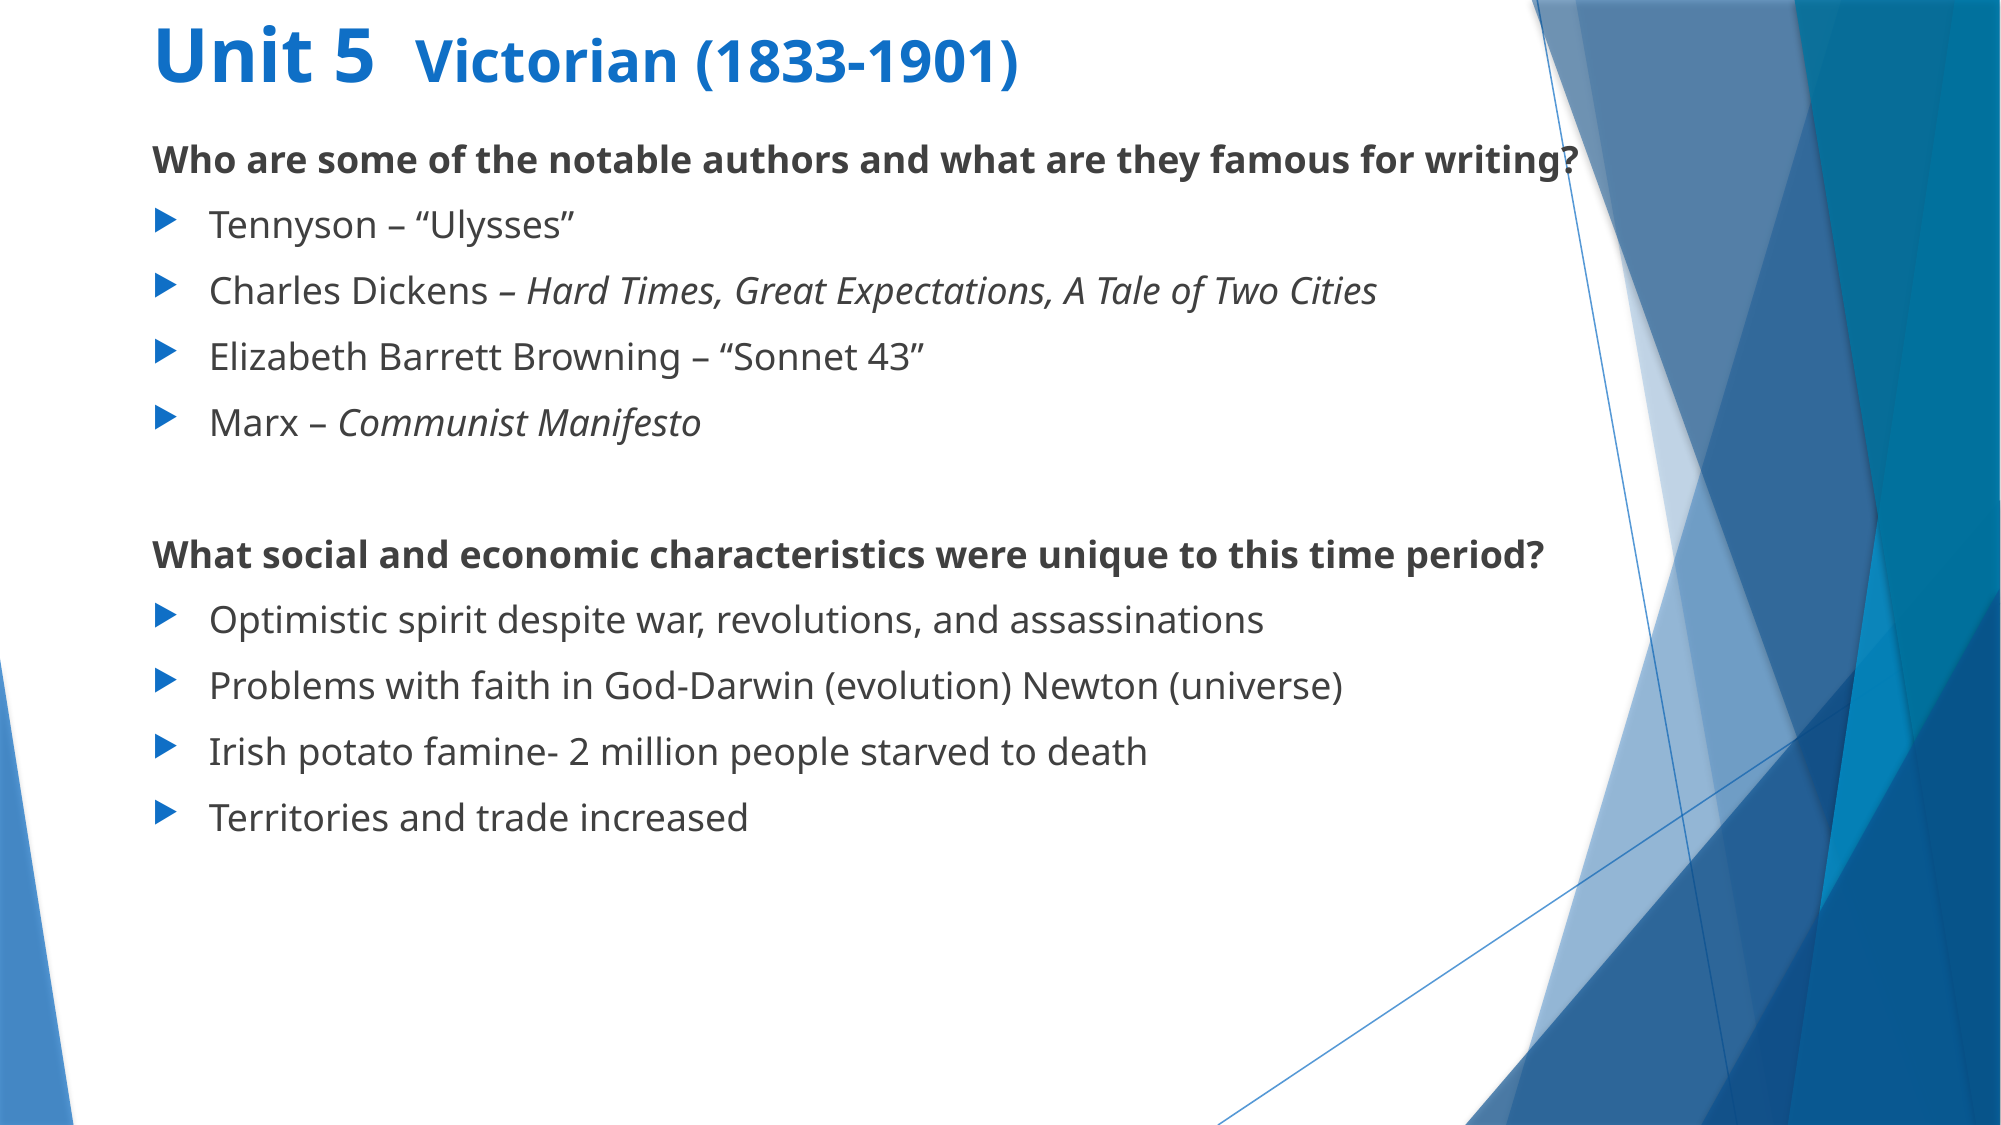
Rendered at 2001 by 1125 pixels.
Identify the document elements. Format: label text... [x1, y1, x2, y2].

list Who are some of the notable authors and what are they famous for writing? Tennyson – “Ulysses” Charles Dickens – Hard Times, Great Expectations, A Tale of Two Cities Elizabeth Barrett Browning – “Sonnet 43” Marx – Communist Manifesto What social and economic characteristics were unique to this time period? Optimistic spirit despite war, revolutions, and assassinations Problems with faith in God-Darwin (evolution) Newton (universe) Irish potato famine- 2 million people starved to death Territories and trade increased [137, 128, 1863, 1014]
title Unit 5 Victorian (1833-1901) [137, 0, 1863, 128]
